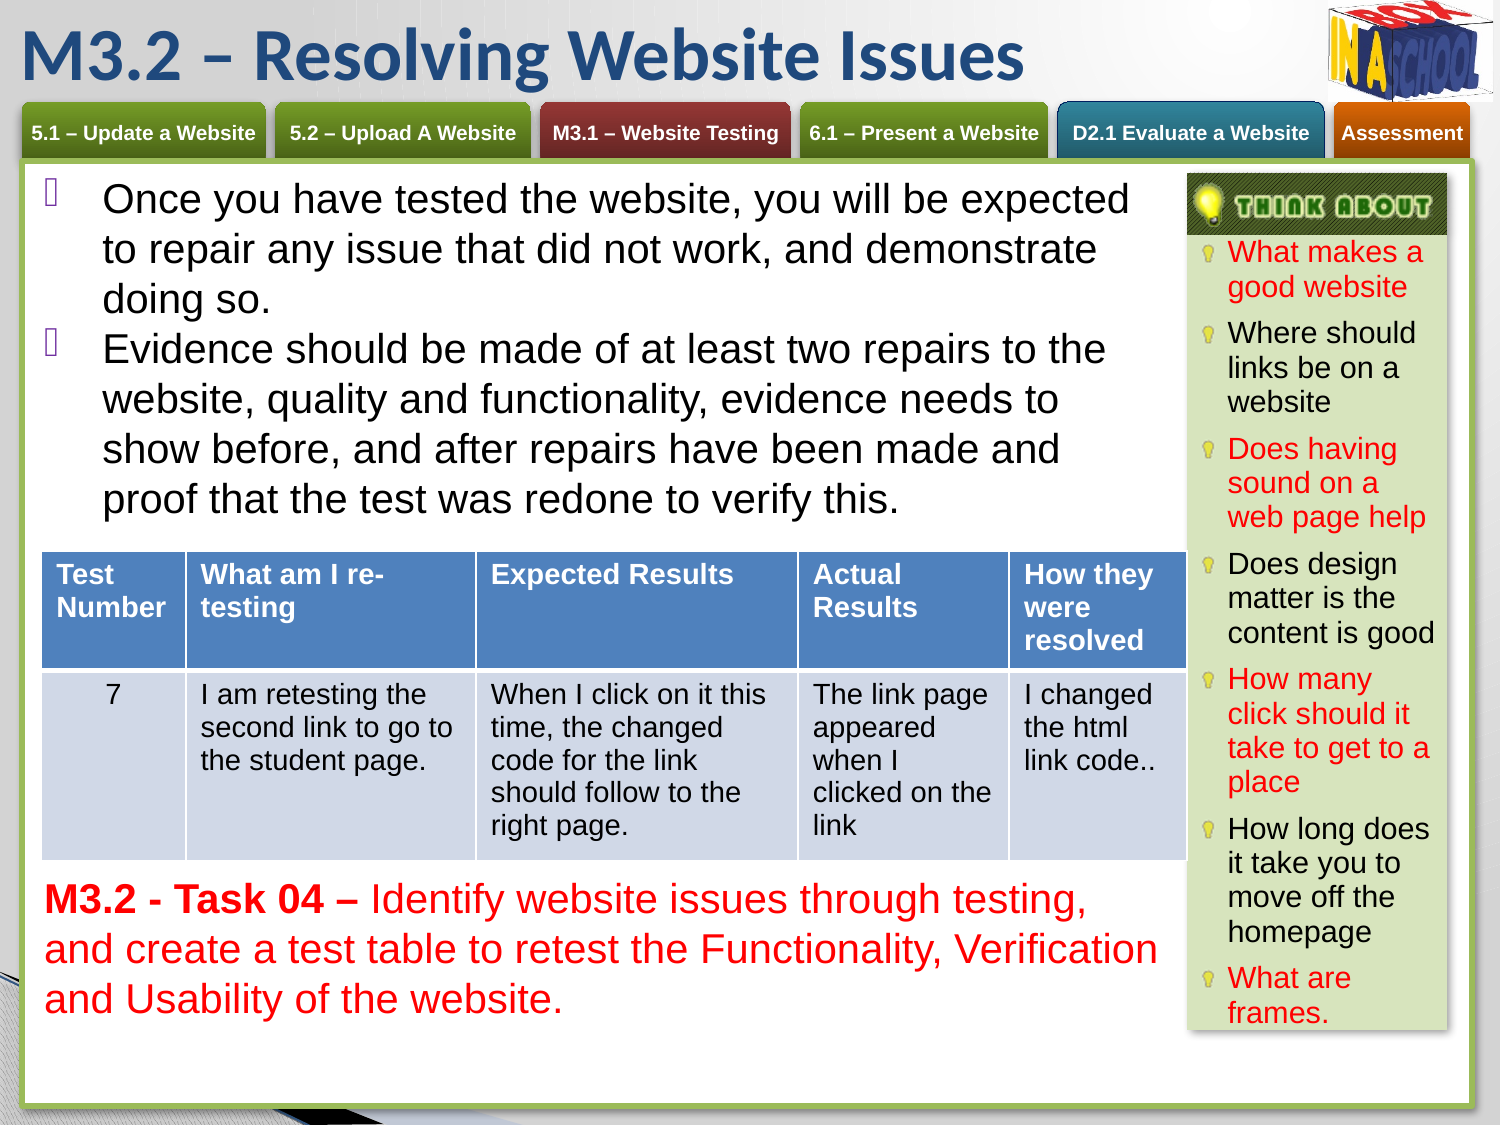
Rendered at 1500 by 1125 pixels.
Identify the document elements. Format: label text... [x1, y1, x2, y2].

table_header What am I re-testing [187, 552, 475, 668]
table_cell I changed the html link code.. [1010, 673, 1186, 860]
picture [1198, 668, 1217, 690]
picture [1328, 0, 1494, 102]
picture [1198, 553, 1217, 575]
picture [1192, 180, 1436, 232]
table_cell I am retesting the second link to go to the student page. [187, 673, 475, 860]
table_header How they were resolved [1010, 552, 1186, 668]
table_cell The link page appeared when I clicked on the link [799, 673, 1008, 860]
table_header Expected Results [477, 552, 797, 668]
table_header Actual Results [799, 552, 1008, 668]
table_cell When I click on it this time, the changed code for the link should follow to the right page. [477, 673, 797, 860]
table_header Test Number [42, 552, 185, 668]
table_cell What makes a good website Where should links be on a website Does having sound on a web page help Does design matter is the content is good How many click should it take to get to a place How long does it take you to move off the homepage What are frames. [1187, 235, 1447, 1030]
picture [1198, 967, 1217, 989]
picture [1198, 322, 1217, 345]
picture [1198, 437, 1217, 460]
table_cell 7 [42, 673, 185, 860]
text_box M3.2 – Resolving Website Issues [5, 0, 1306, 102]
picture [1198, 817, 1217, 840]
table_header [1187, 173, 1447, 235]
picture [281, 1114, 303, 1125]
text_box Once you have tested the website, you will be expected to repair any issue that did not work, and demonstrate doing so. Evidence should be made of at least two repairs to the website, quality and functionality, evidence needs to show before, and after repairs have been made and proof that the test was redone to verify this. M3.2 - Task 04 – Identify website issues through testing, and create a test table to retest the Functionality, Verification and Usability of the website. [29, 164, 1176, 1030]
picture [1198, 241, 1217, 264]
